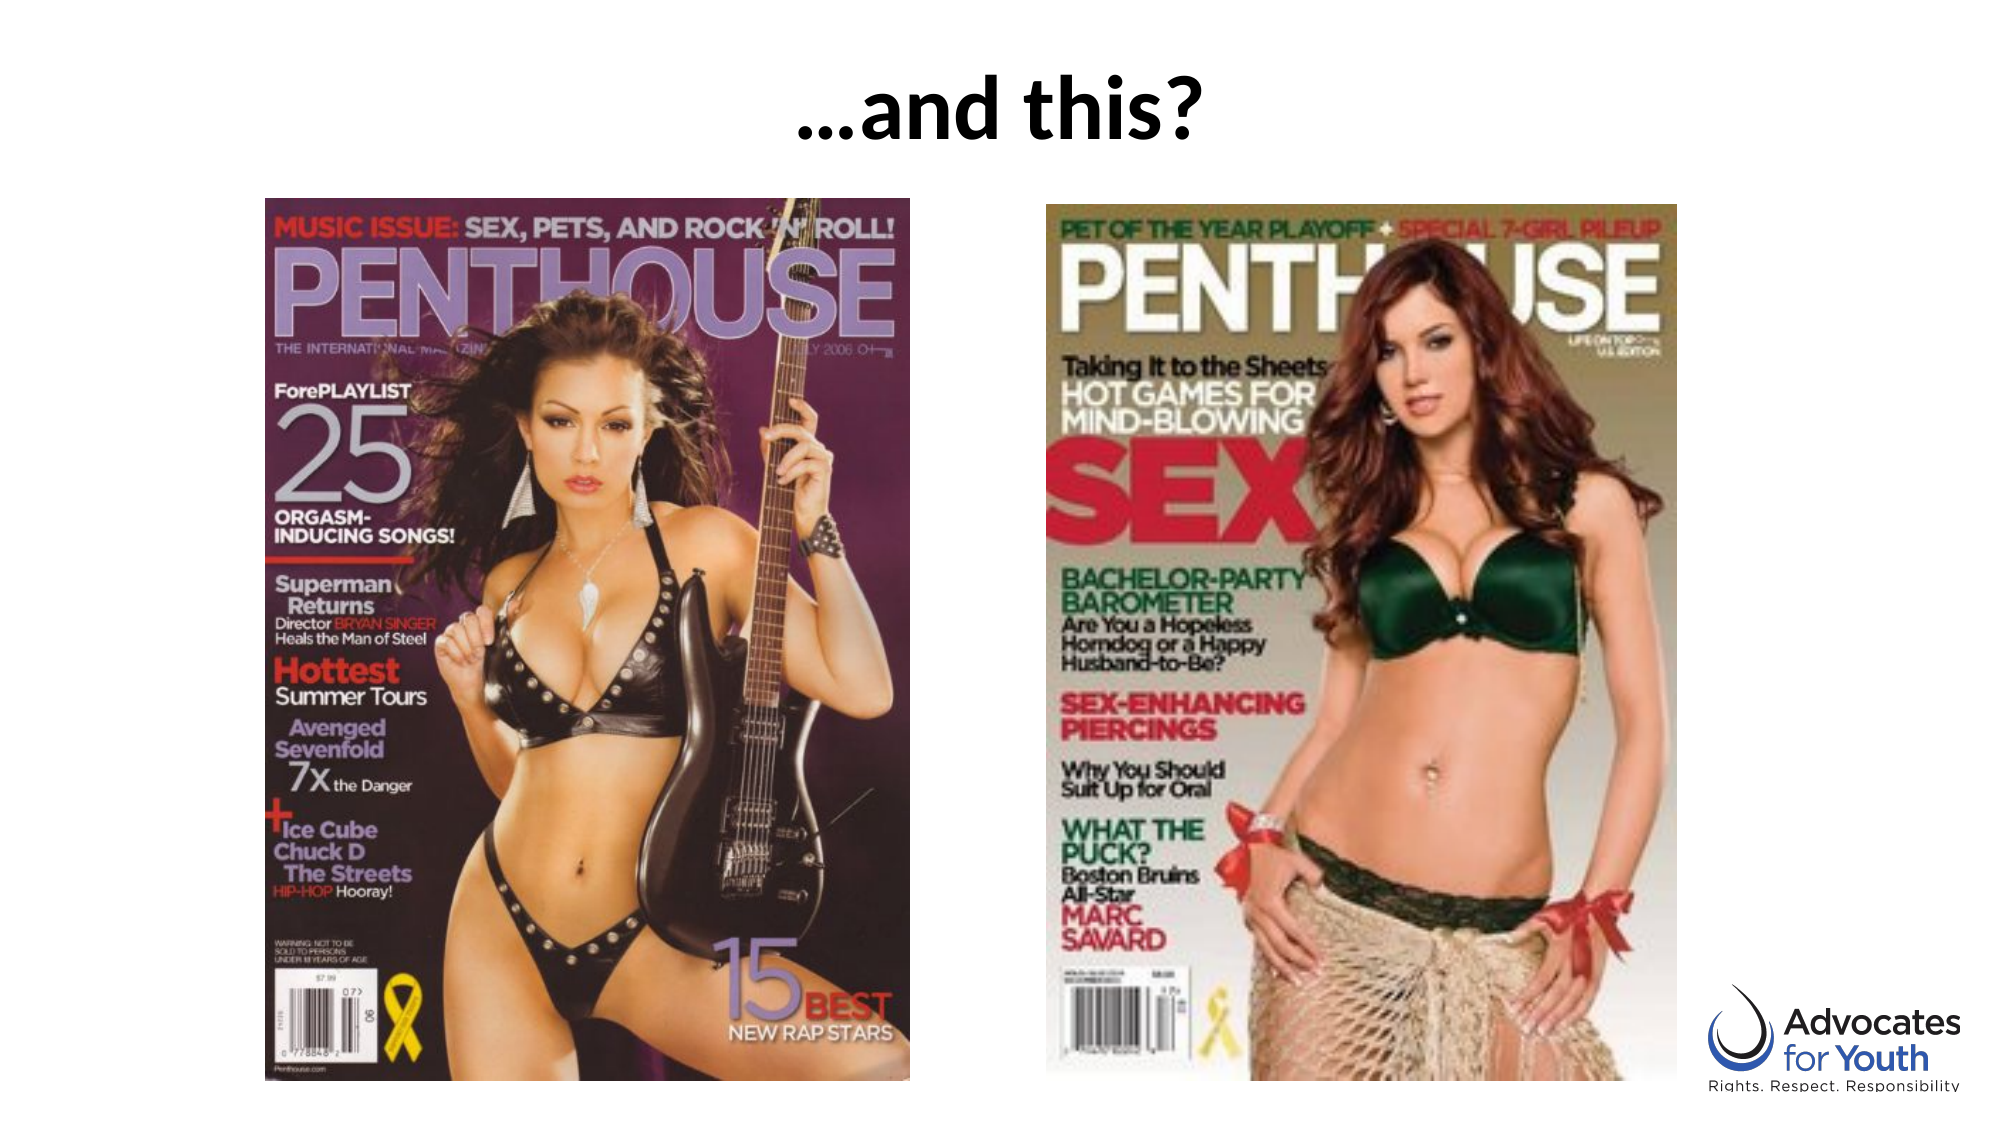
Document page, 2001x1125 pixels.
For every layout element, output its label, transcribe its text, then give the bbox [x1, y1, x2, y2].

title …and this? [137, 1, 1863, 219]
picture [1707, 984, 1960, 1093]
picture [265, 198, 911, 1082]
picture [1045, 204, 1677, 1082]
